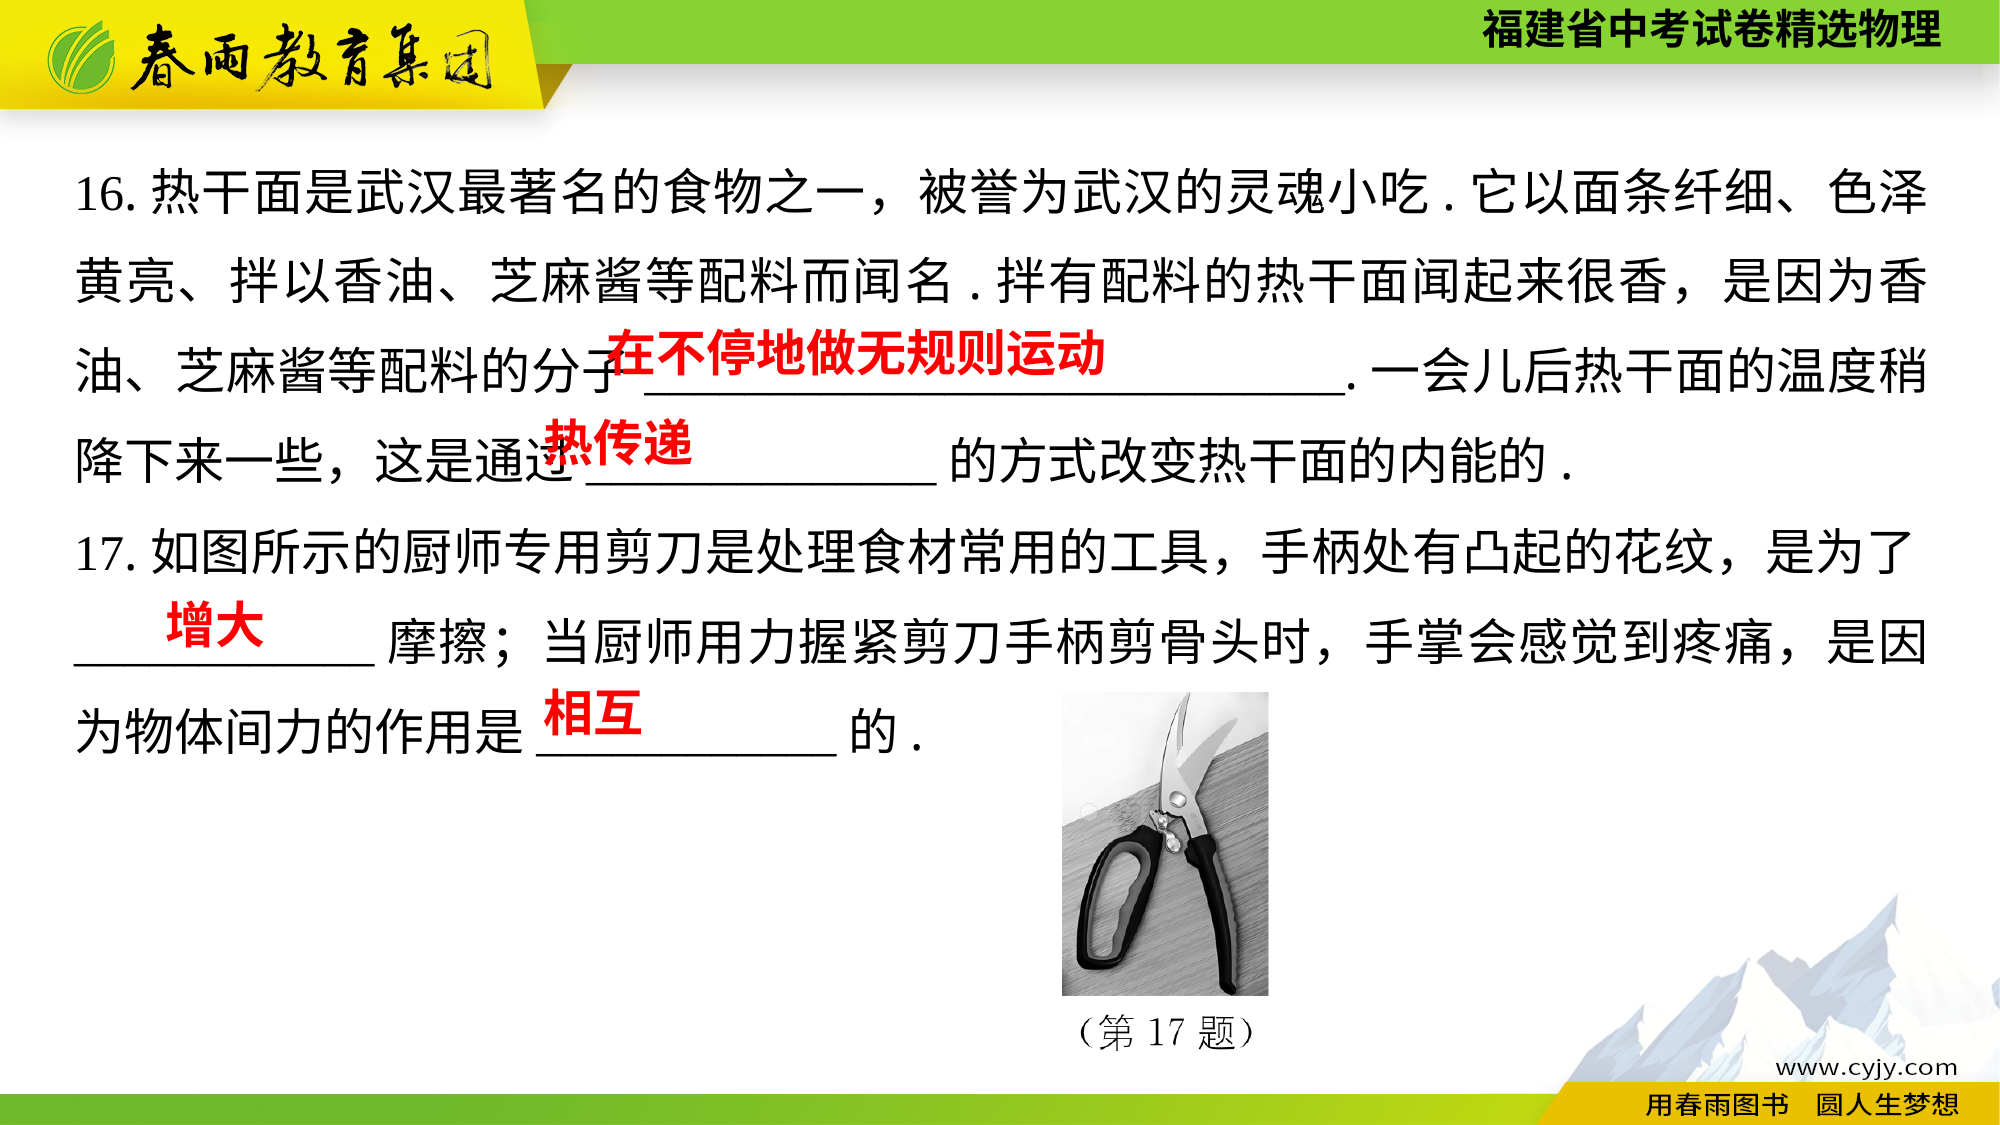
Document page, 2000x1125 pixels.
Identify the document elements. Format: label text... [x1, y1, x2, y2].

picture [0, 0, 2000, 1125]
text_box 相互 [528, 674, 659, 749]
list 16.热干面是武汉最著名的食物之一，被誉为武汉的灵魂小吃.它以面条纤细、色泽黄亮、拌以香油、芝麻酱等配料而闻名.拌有配料的热干面闻起来很香，是因为香油、芝麻酱等配料的分子____________________________.一会儿后热干面的温度稍降下来一些，这是通过______________的方式改变热干面的内能的. 17.如图所示的厨师专用剪刀是处理食材常用的工具，手柄处有凸起的花纹，是为了____________摩擦；当厨师用力握紧剪刀手柄剪骨头时，手掌会感觉到疼痛，是因为物体间力的作用是____________的. [59, 122, 1944, 763]
text_box 热传递 [529, 404, 759, 480]
text_box 增大 [150, 586, 281, 661]
text_box 在不停地做无规则运动 [591, 314, 1122, 390]
